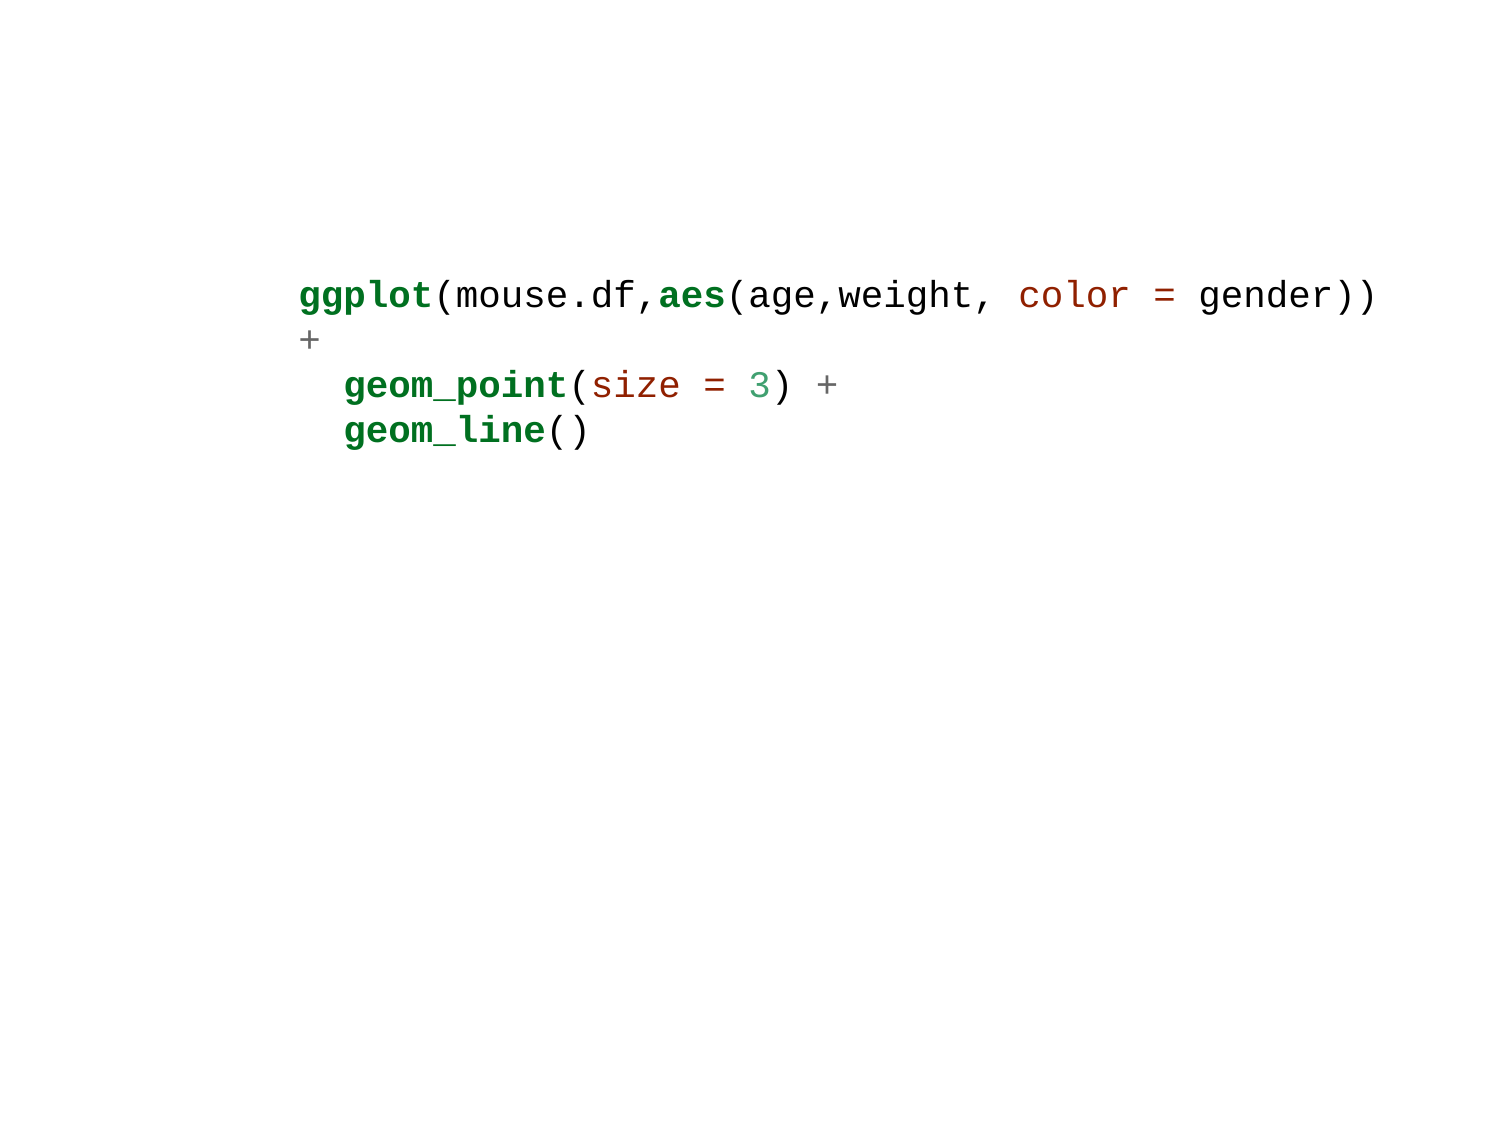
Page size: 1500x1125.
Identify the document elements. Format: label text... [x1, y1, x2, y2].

list ggplot(mouse.df,aes(age,weight, color = gender)) + geom_point(size = 3) + geom_line() [75, 262, 1425, 1005]
